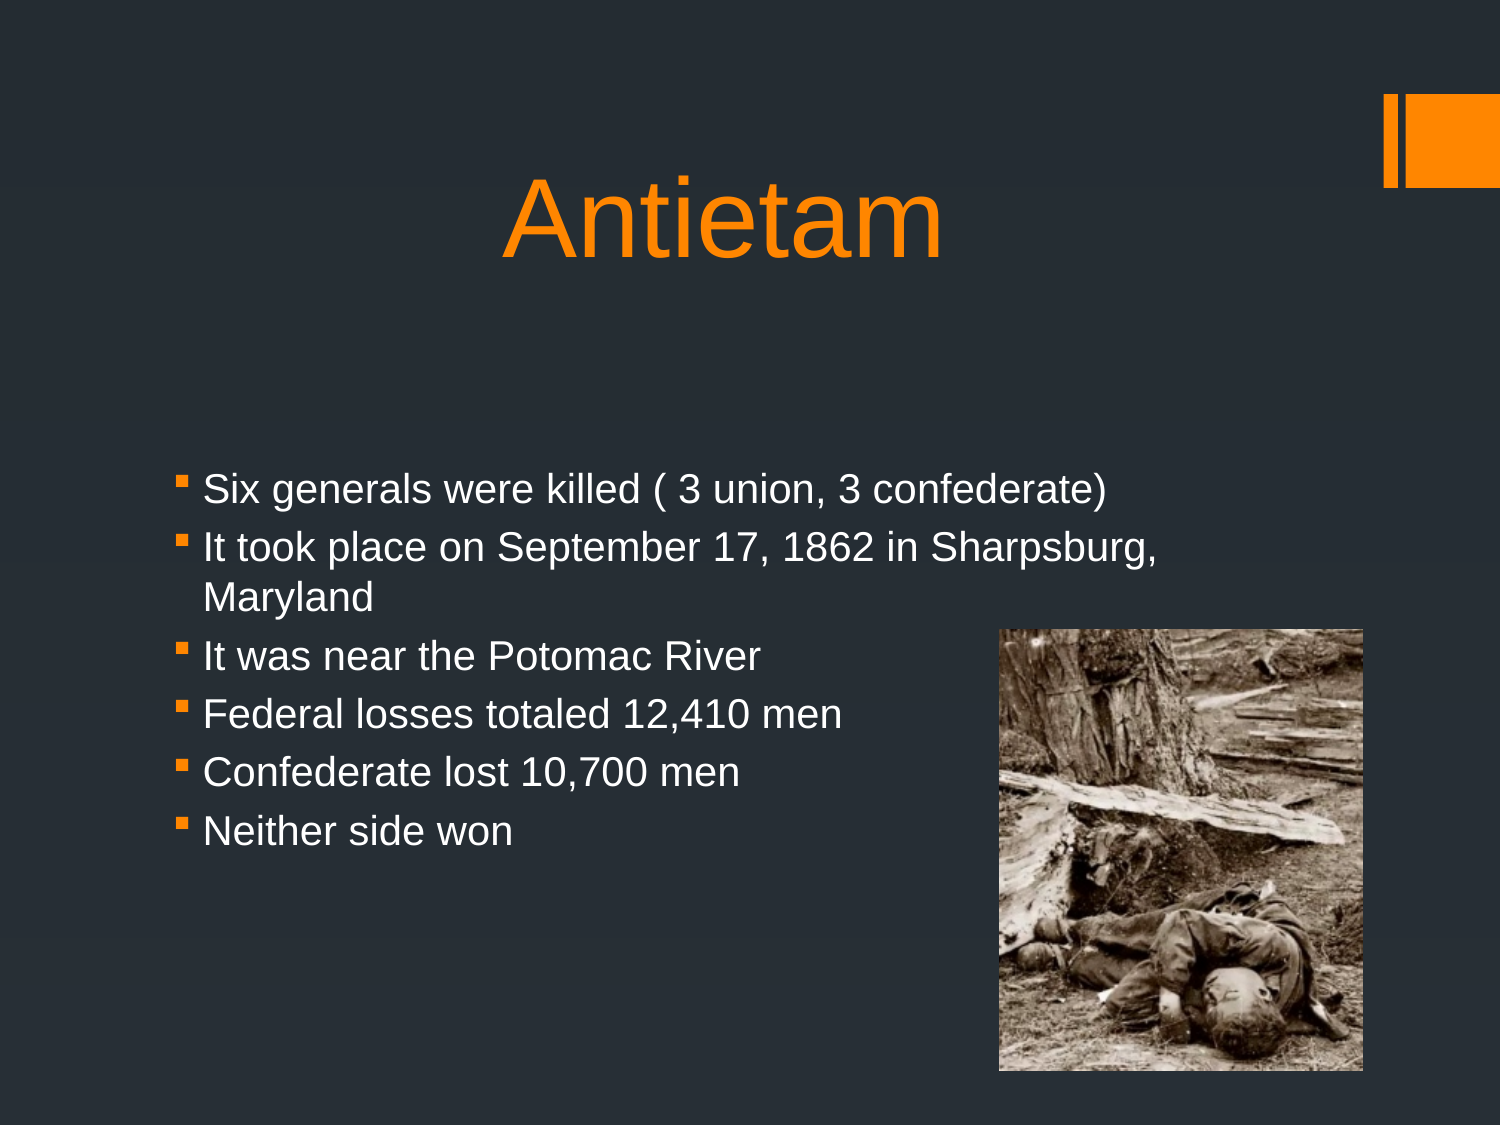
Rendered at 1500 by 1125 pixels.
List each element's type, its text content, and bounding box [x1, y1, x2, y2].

title Antietam [487, 137, 1263, 288]
picture [999, 629, 1363, 1072]
list Six generals were killed ( 3 union, 3 confederate) It took place on September 17, 1862 in Sharpsburg, Maryland It was near the Potomac River Federal losses totaled 12,410 men Confederate lost 10,700 men Neither side won [150, 454, 1350, 1035]
